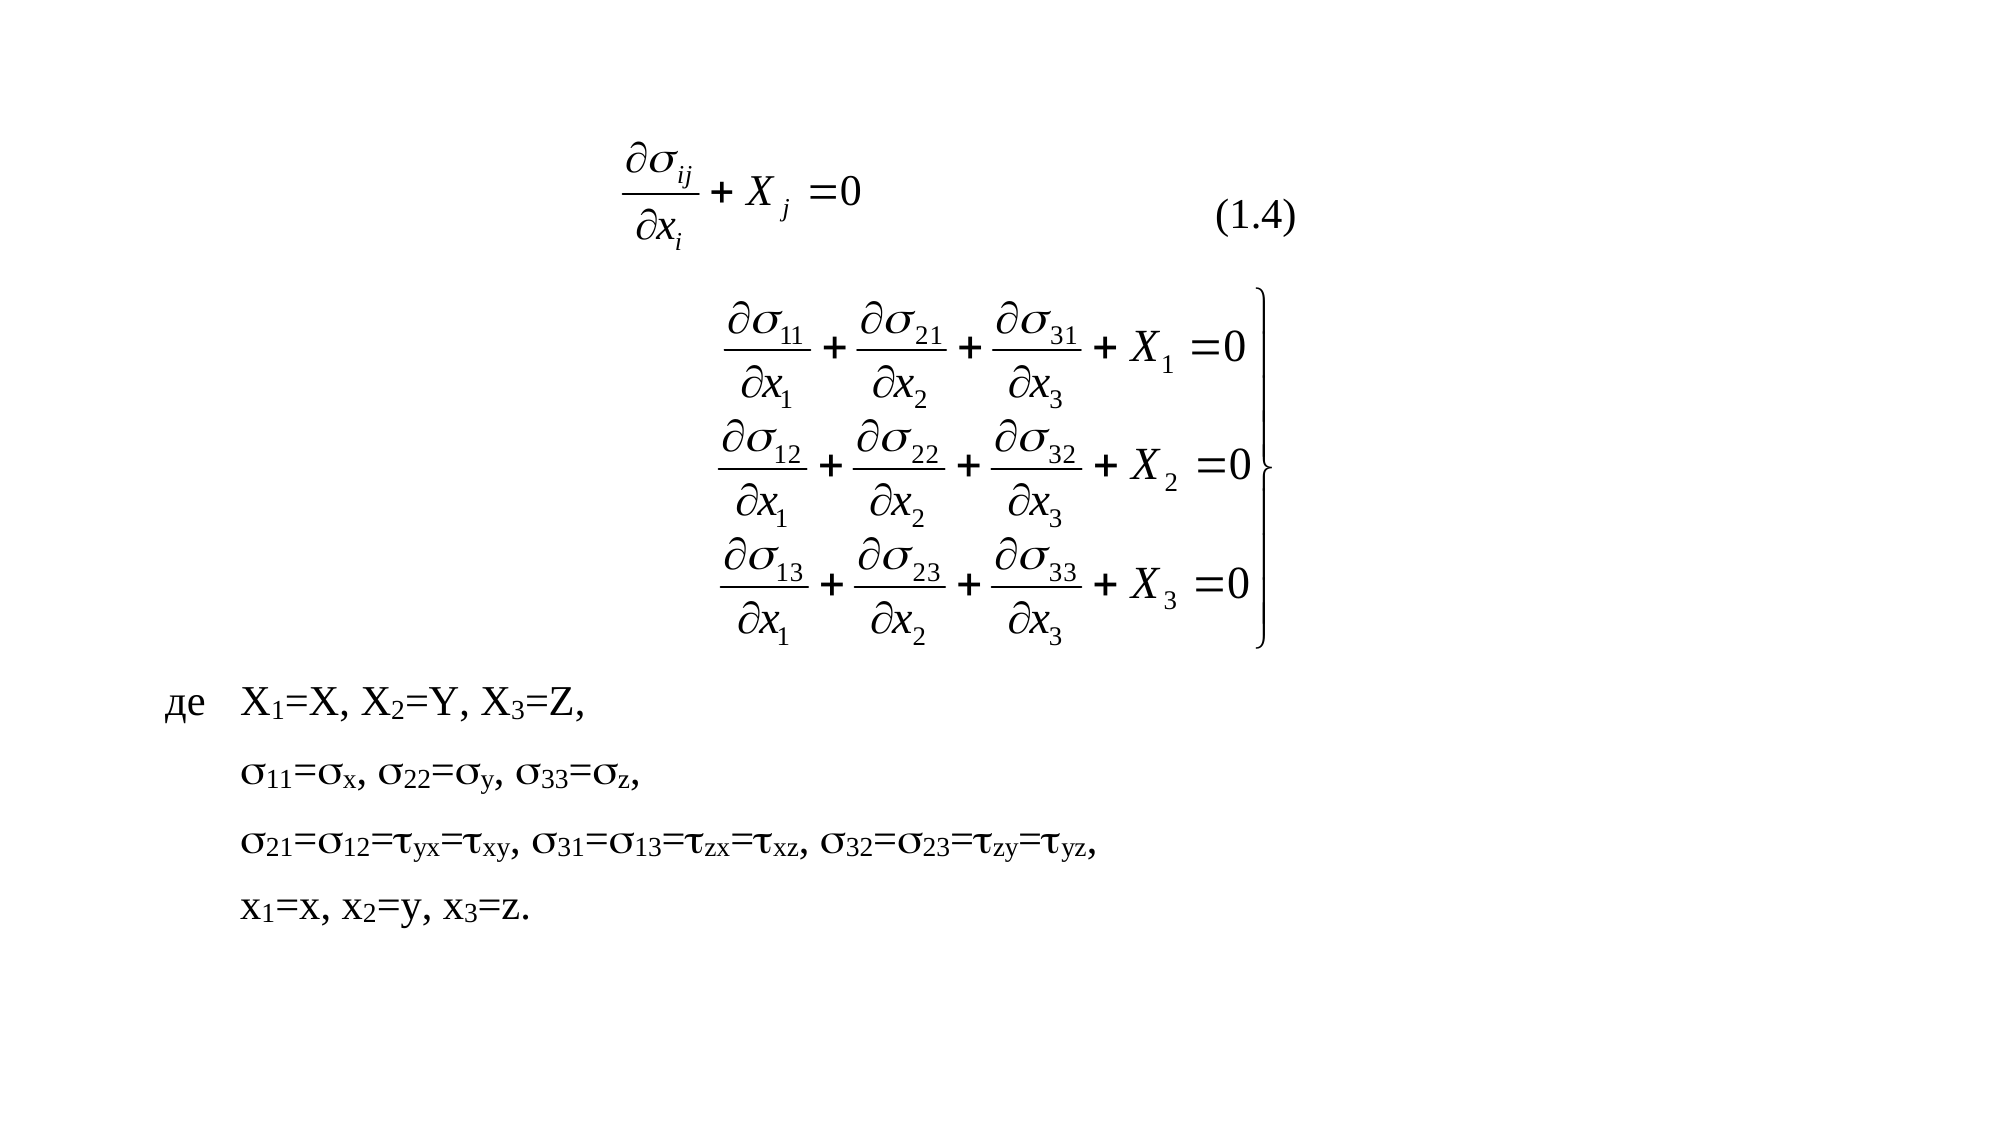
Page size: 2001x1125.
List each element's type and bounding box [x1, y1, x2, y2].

text_box [165, 0, 1828, 1125]
